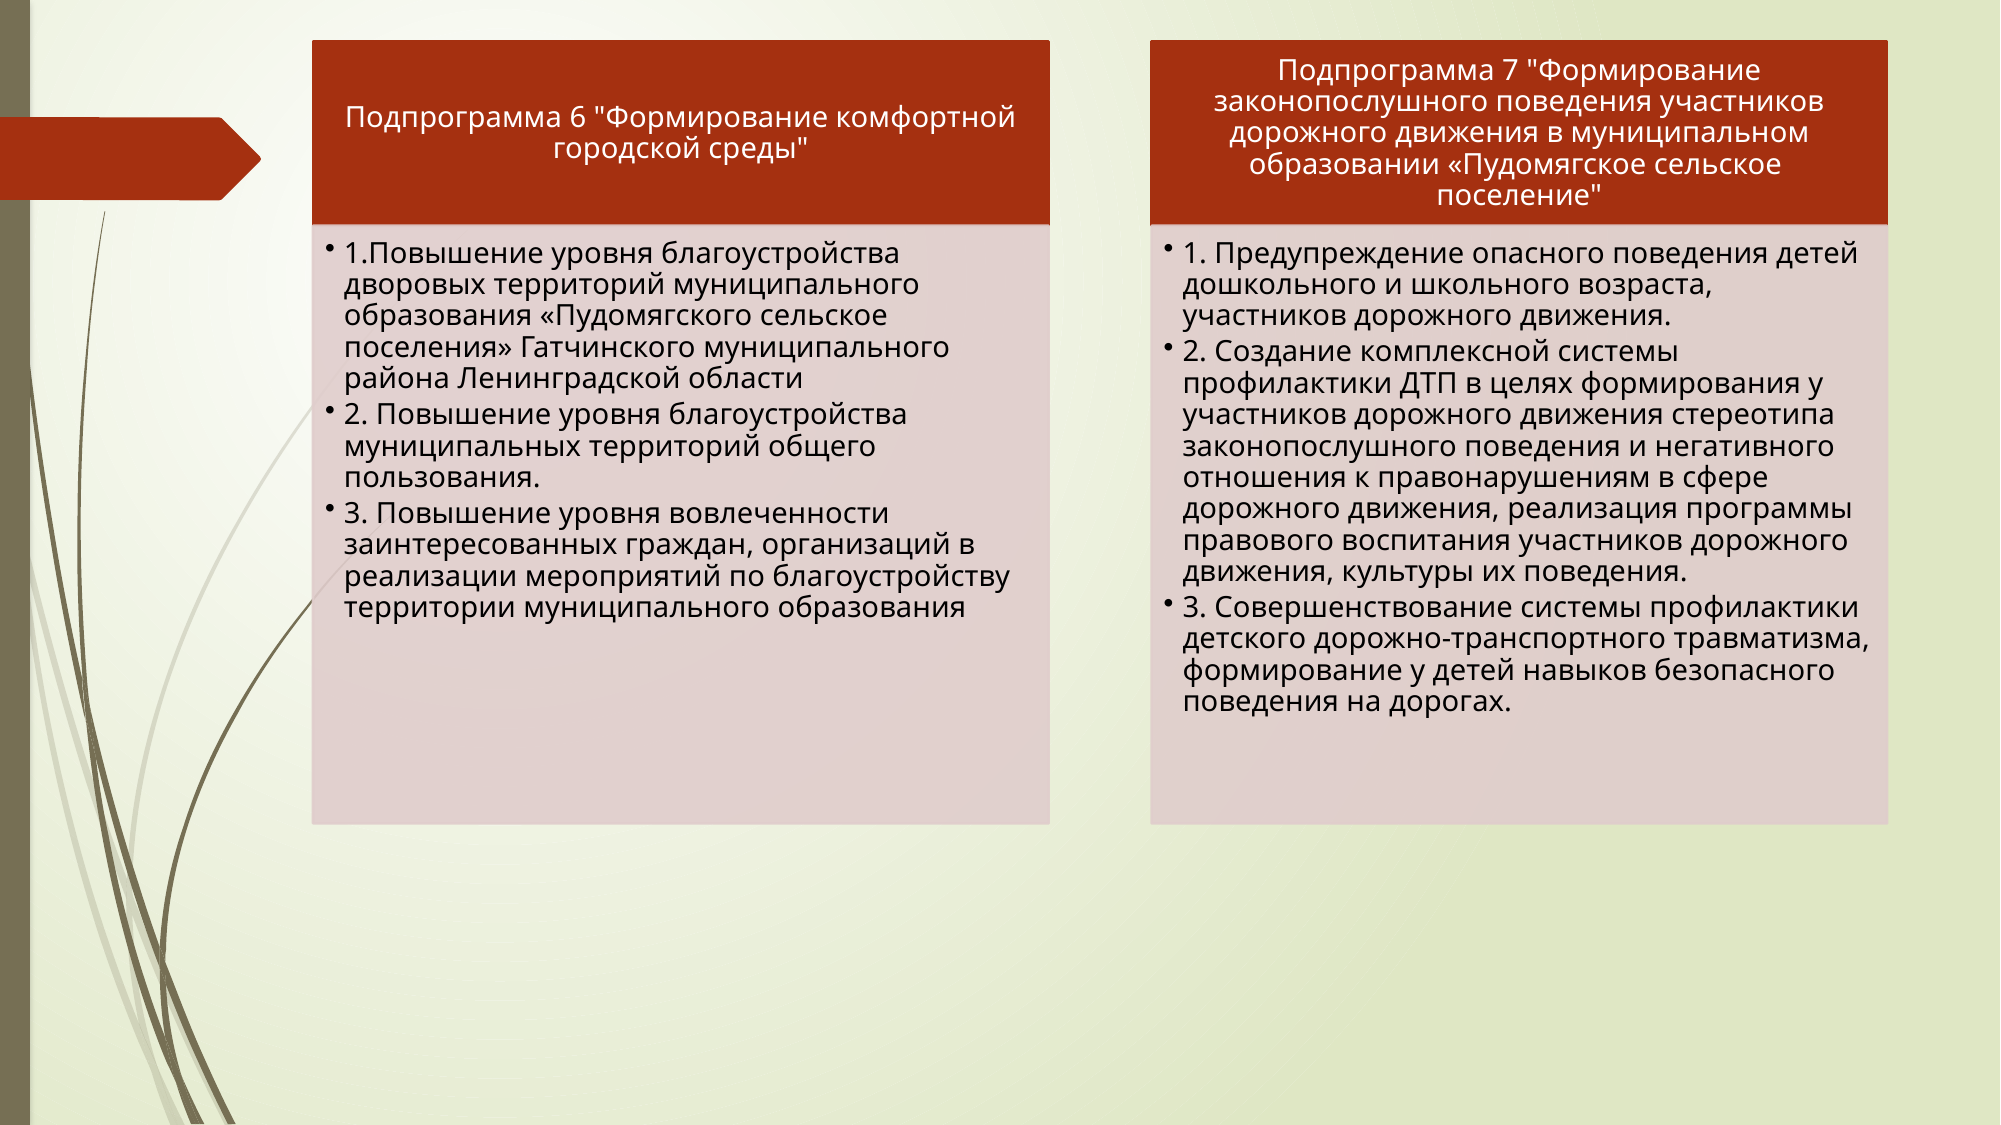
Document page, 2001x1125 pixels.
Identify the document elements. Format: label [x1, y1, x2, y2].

list [312, 34, 1888, 830]
